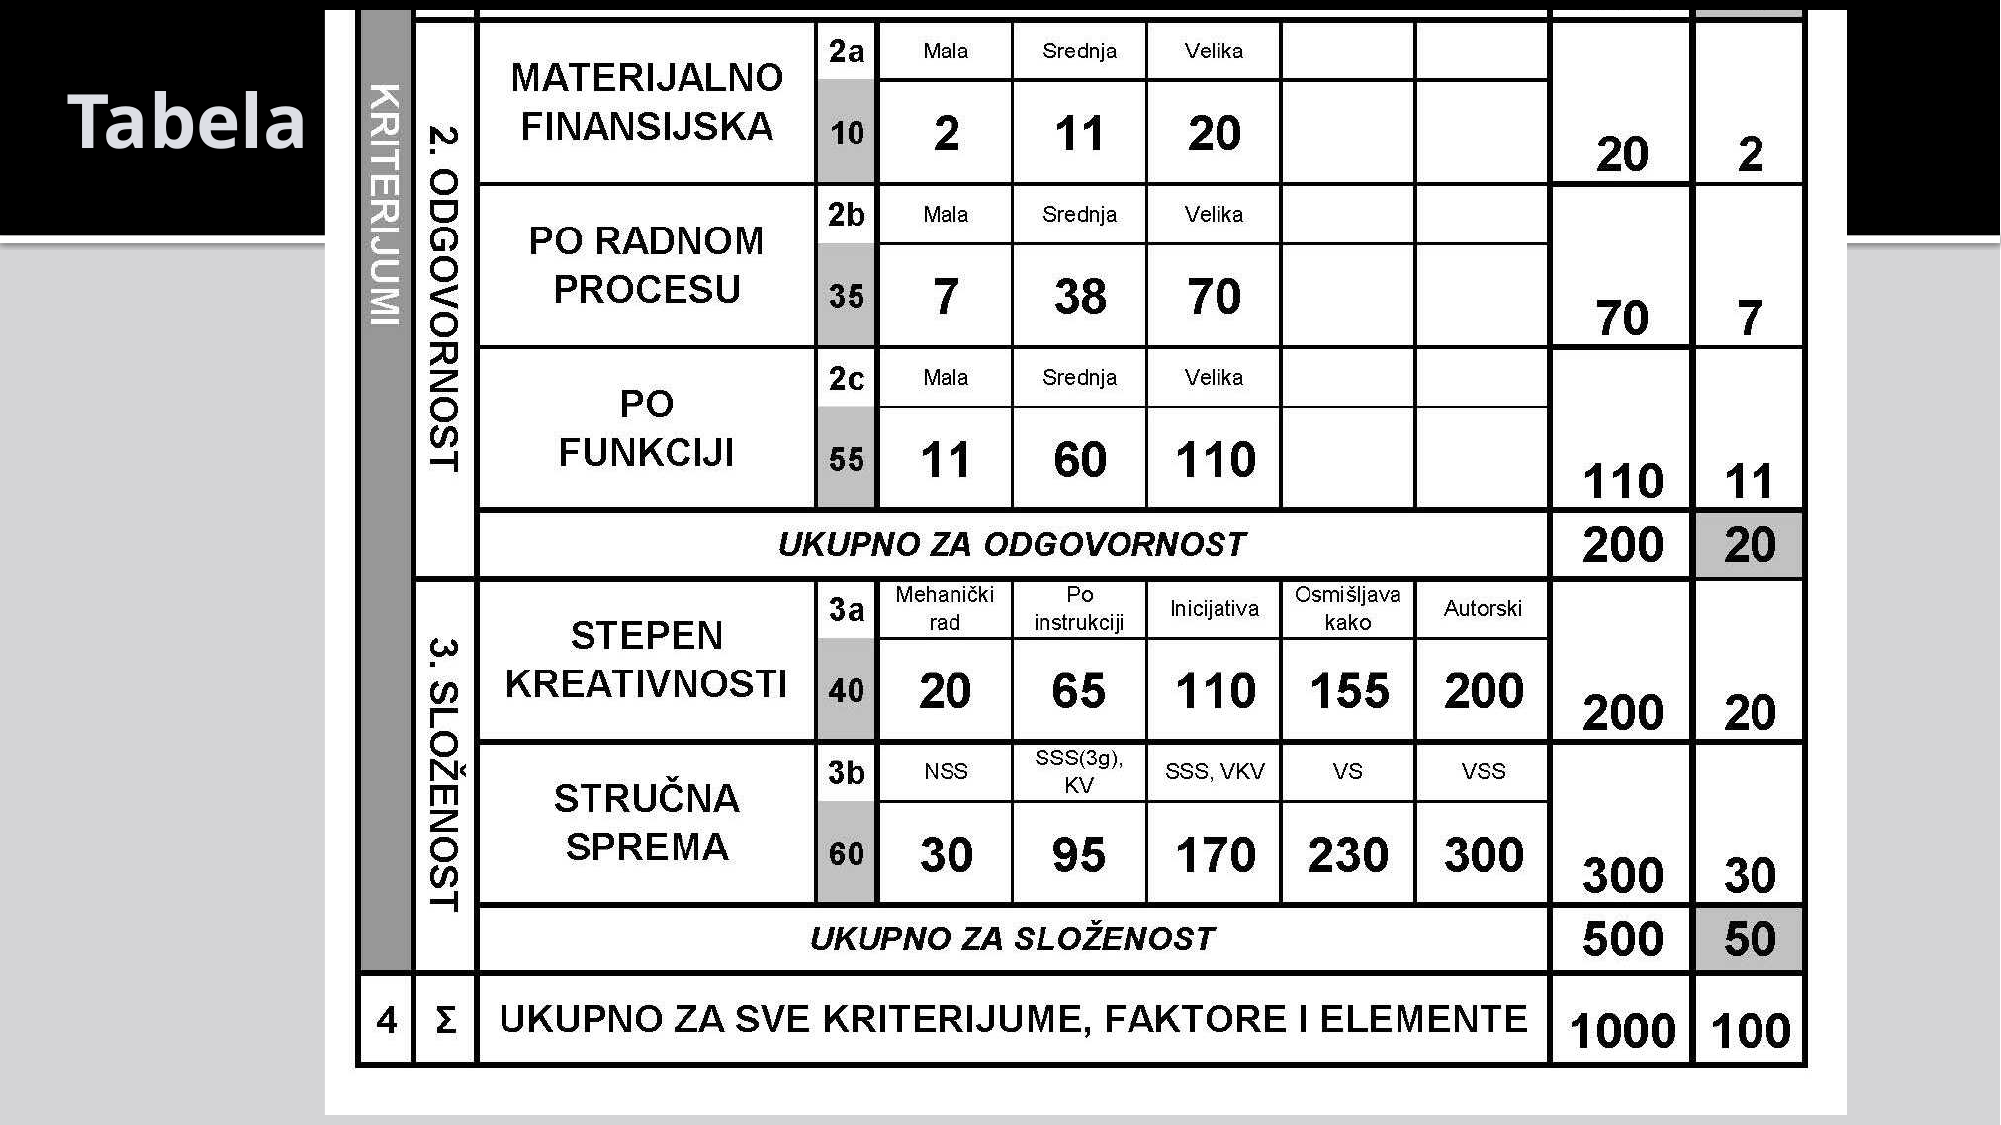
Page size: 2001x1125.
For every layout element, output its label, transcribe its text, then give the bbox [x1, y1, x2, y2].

list [262, 237, 1725, 1125]
picture [324, 10, 1847, 1115]
text_box Tabela [12, 12, 321, 225]
